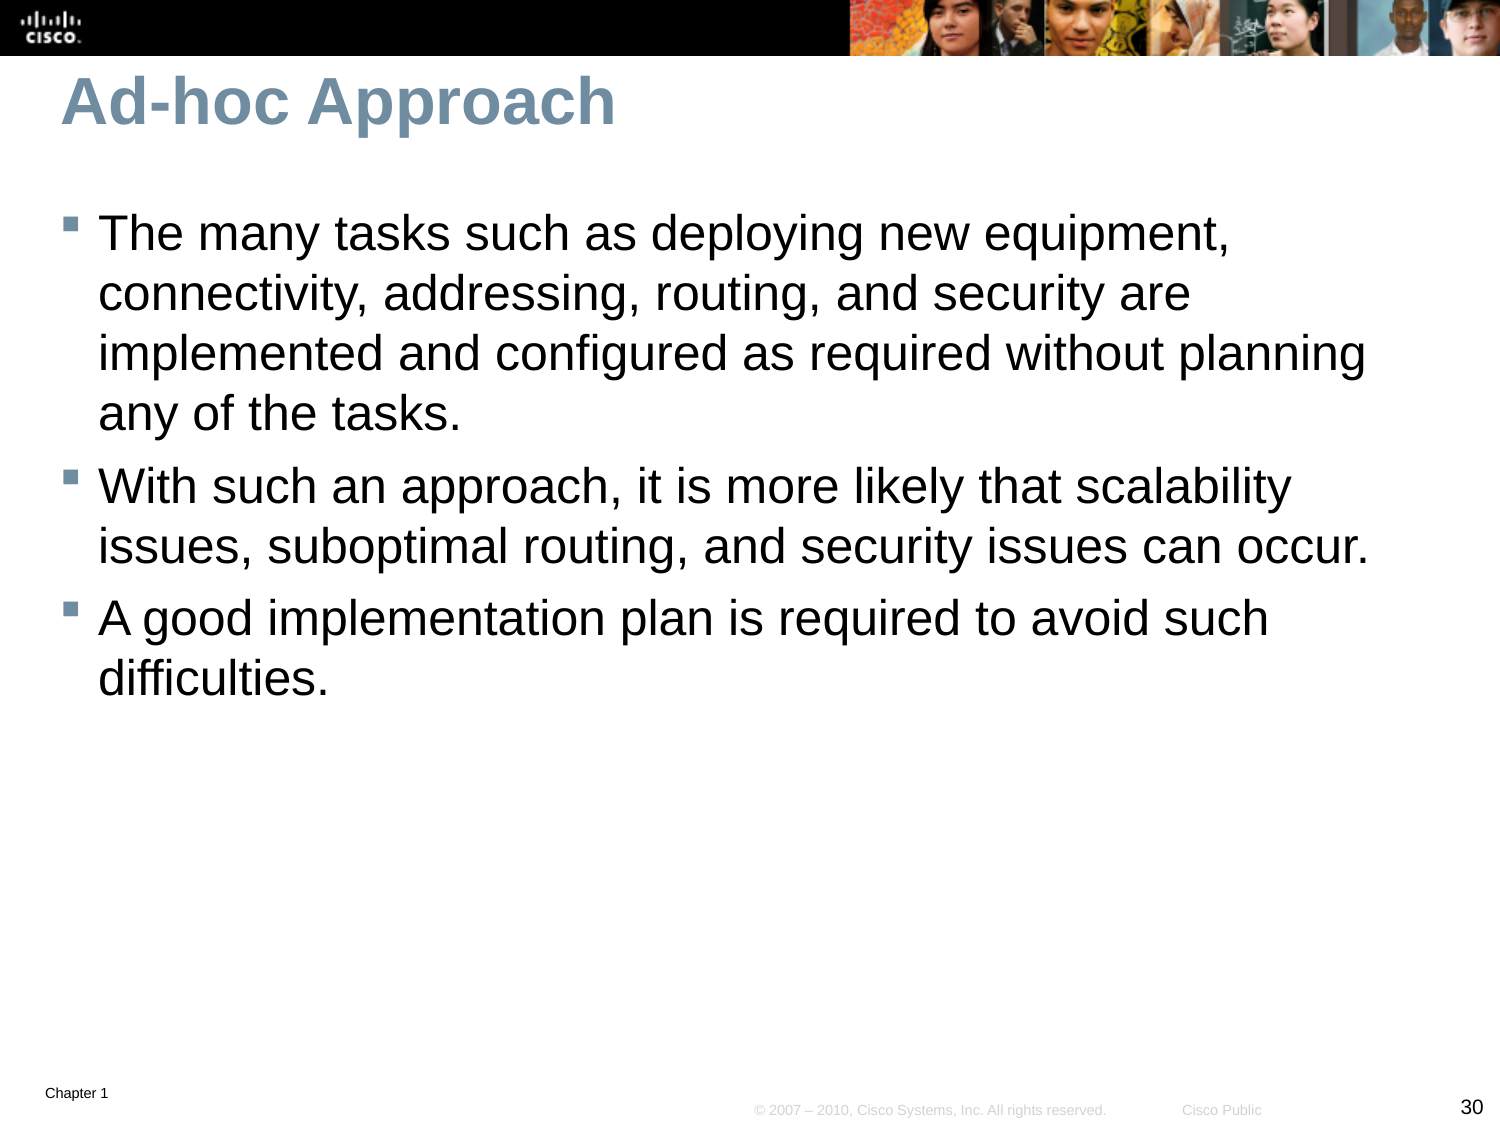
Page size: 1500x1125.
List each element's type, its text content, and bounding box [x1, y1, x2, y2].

title Ad-hoc Approach [45, 59, 1444, 182]
picture [0, 0, 1500, 56]
list The many tasks such as deploying new equipment, connectivity, addressing, routing, and security are implemented and configured as required without planning any of the tasks. With such an approach, it is more likely that scalability issues, suboptimal routing, and security issues can occur. A good implementation plan is required to avoid such difficulties. [45, 193, 1444, 1037]
